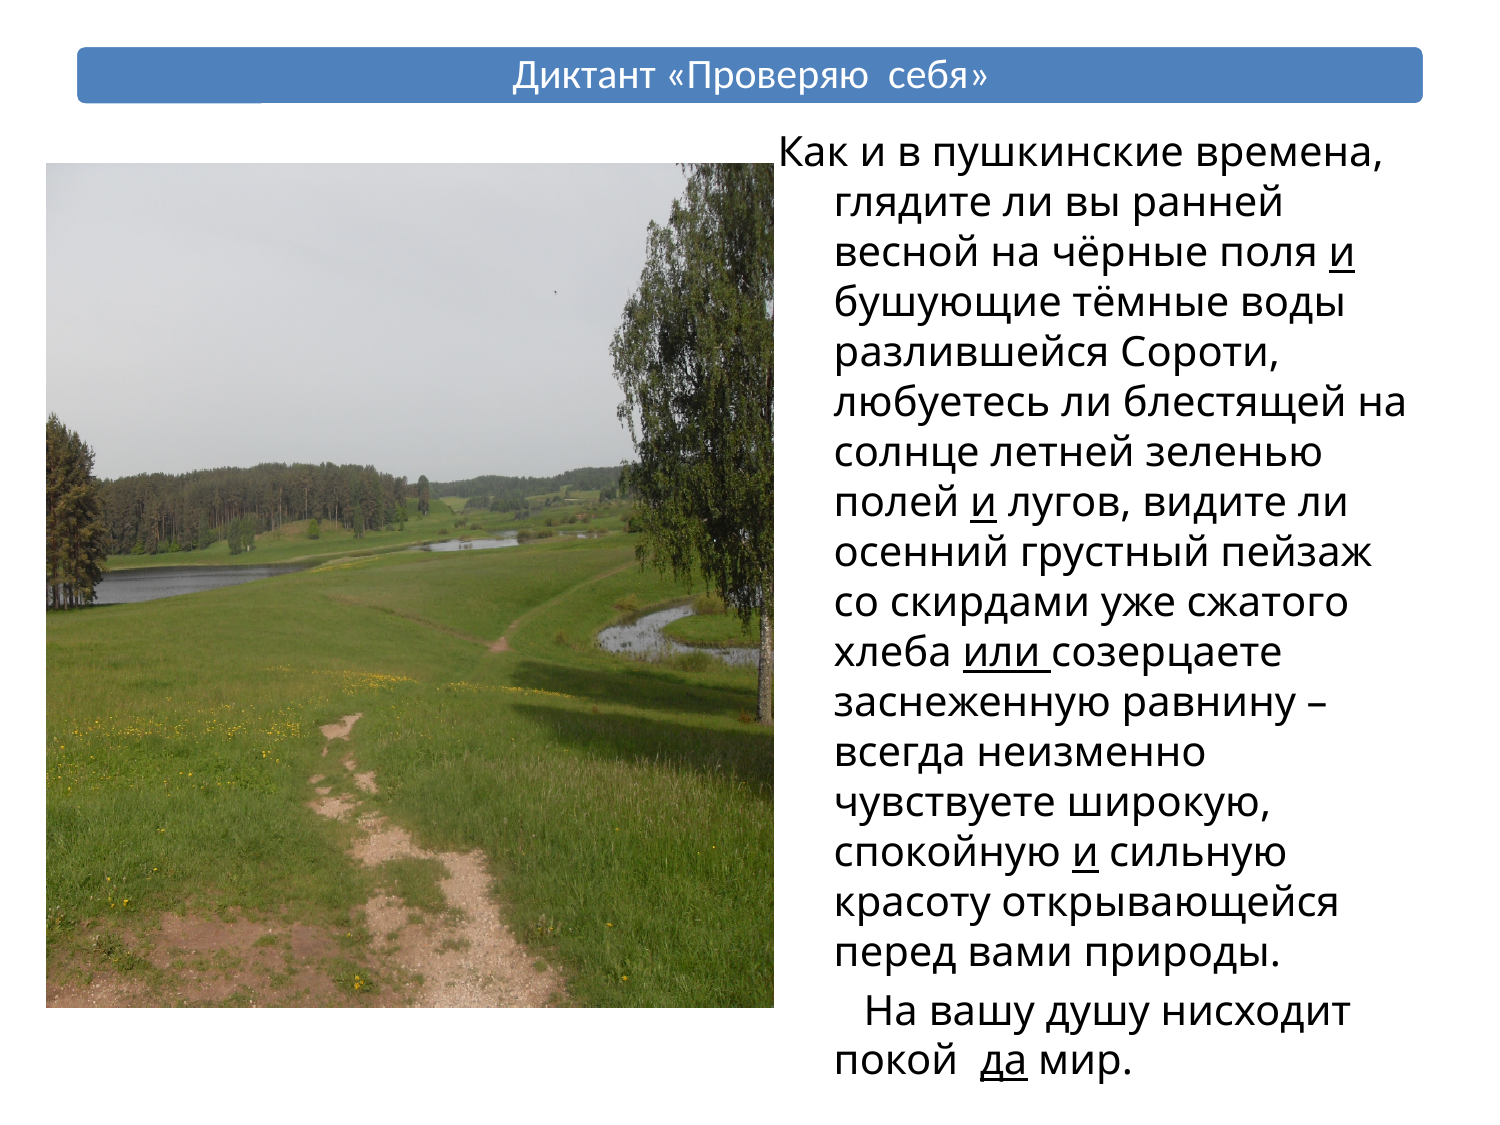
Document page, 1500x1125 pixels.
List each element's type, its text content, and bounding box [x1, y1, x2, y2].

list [46, 163, 774, 1008]
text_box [74, 44, 1426, 106]
list Как и в пушкинские времена, глядите ли вы ранней весной на чёрные поля и бушующие тёмные воды разлившейся Сороти, любуетесь ли блестящей на солнце летней зеленью полей и лугов, видите ли осенний грустный пейзаж со скирдами уже сжатого хлеба или созерцаете заснеженную равнину – всегда неизменно чувствуете широкую, спокойную и сильную красоту открывающейся перед вами природы. На вашу душу нисходит покой да мир. [762, 117, 1425, 1043]
